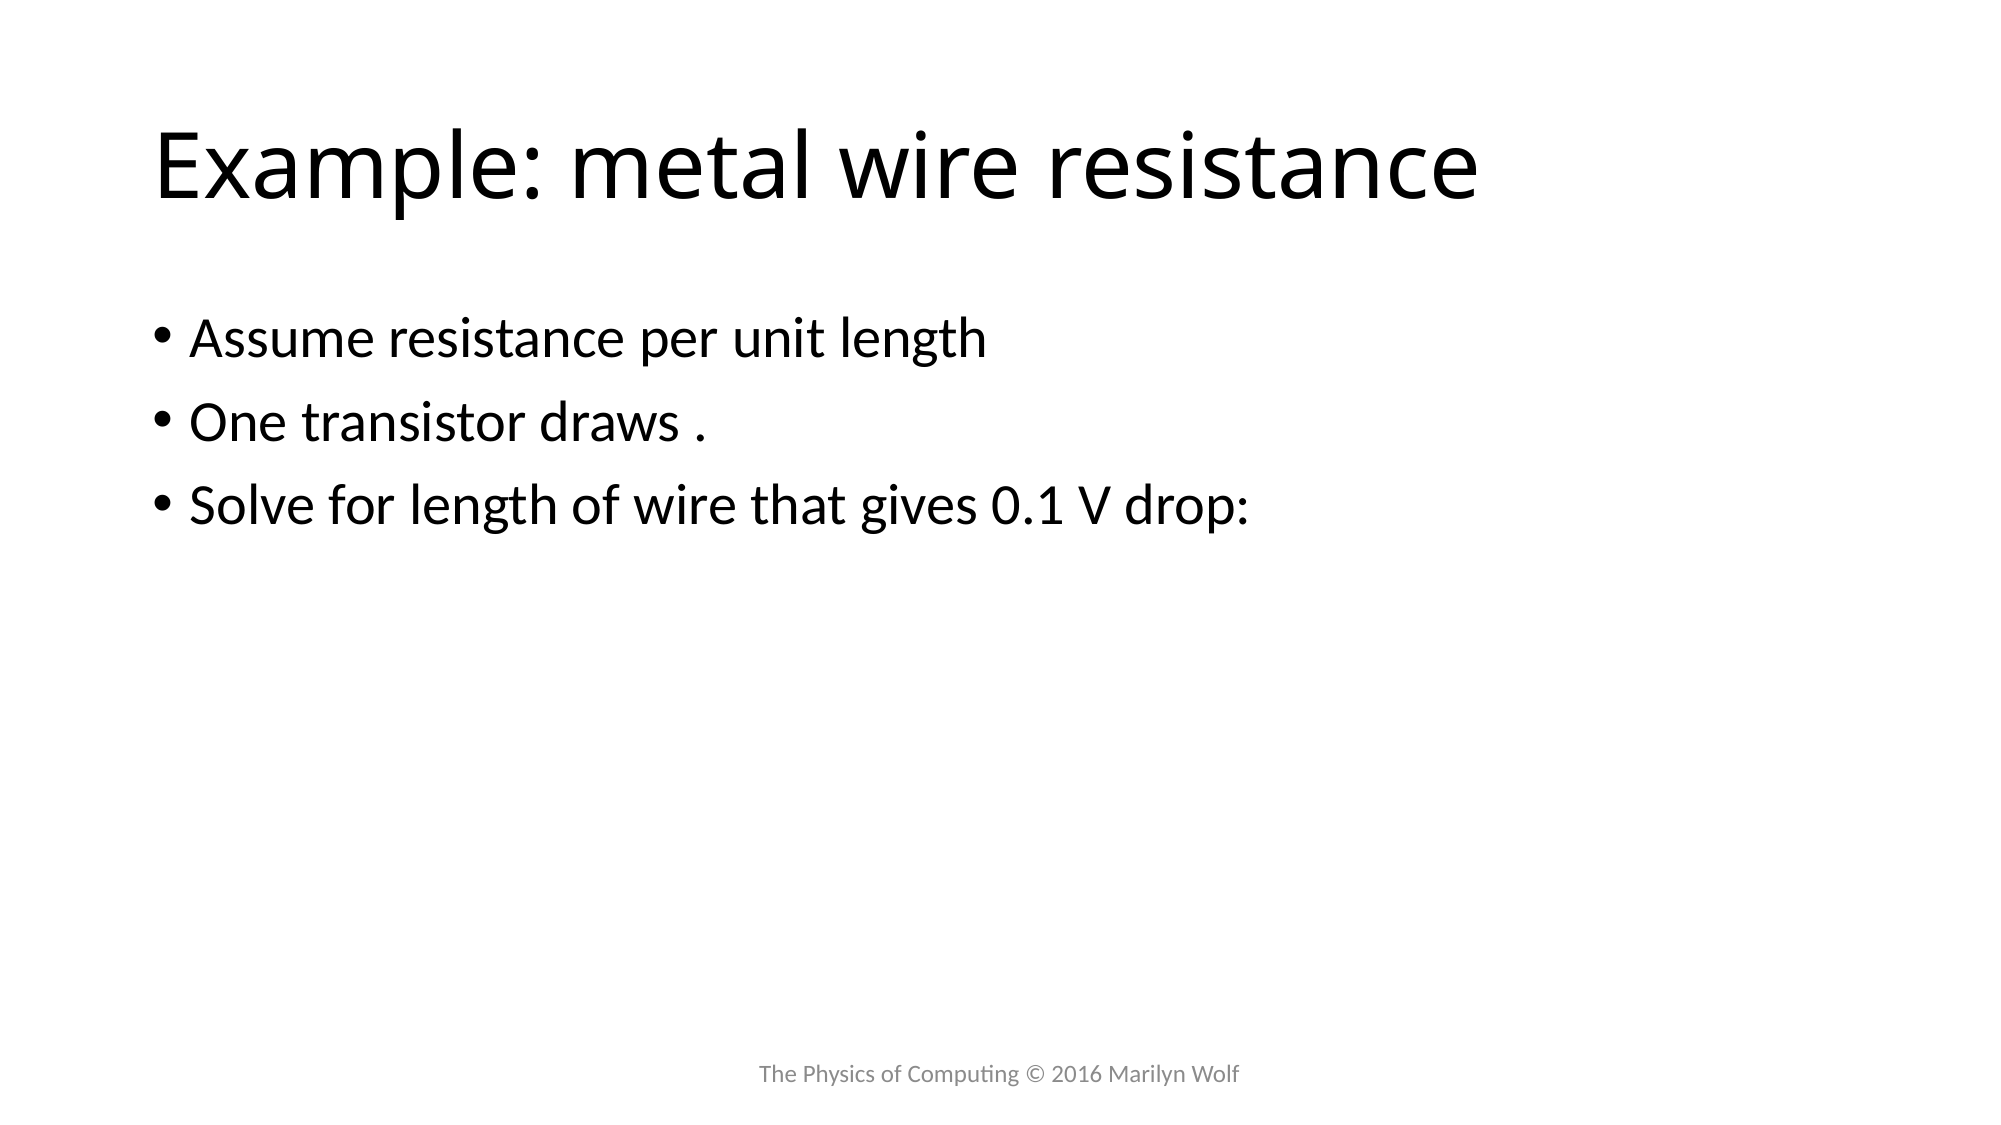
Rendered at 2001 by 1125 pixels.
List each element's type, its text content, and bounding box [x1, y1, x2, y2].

title Example: metal wire resistance [137, 59, 1863, 278]
footer The Physics of Computing © 2016 Marilyn Wolf [662, 1042, 1338, 1103]
